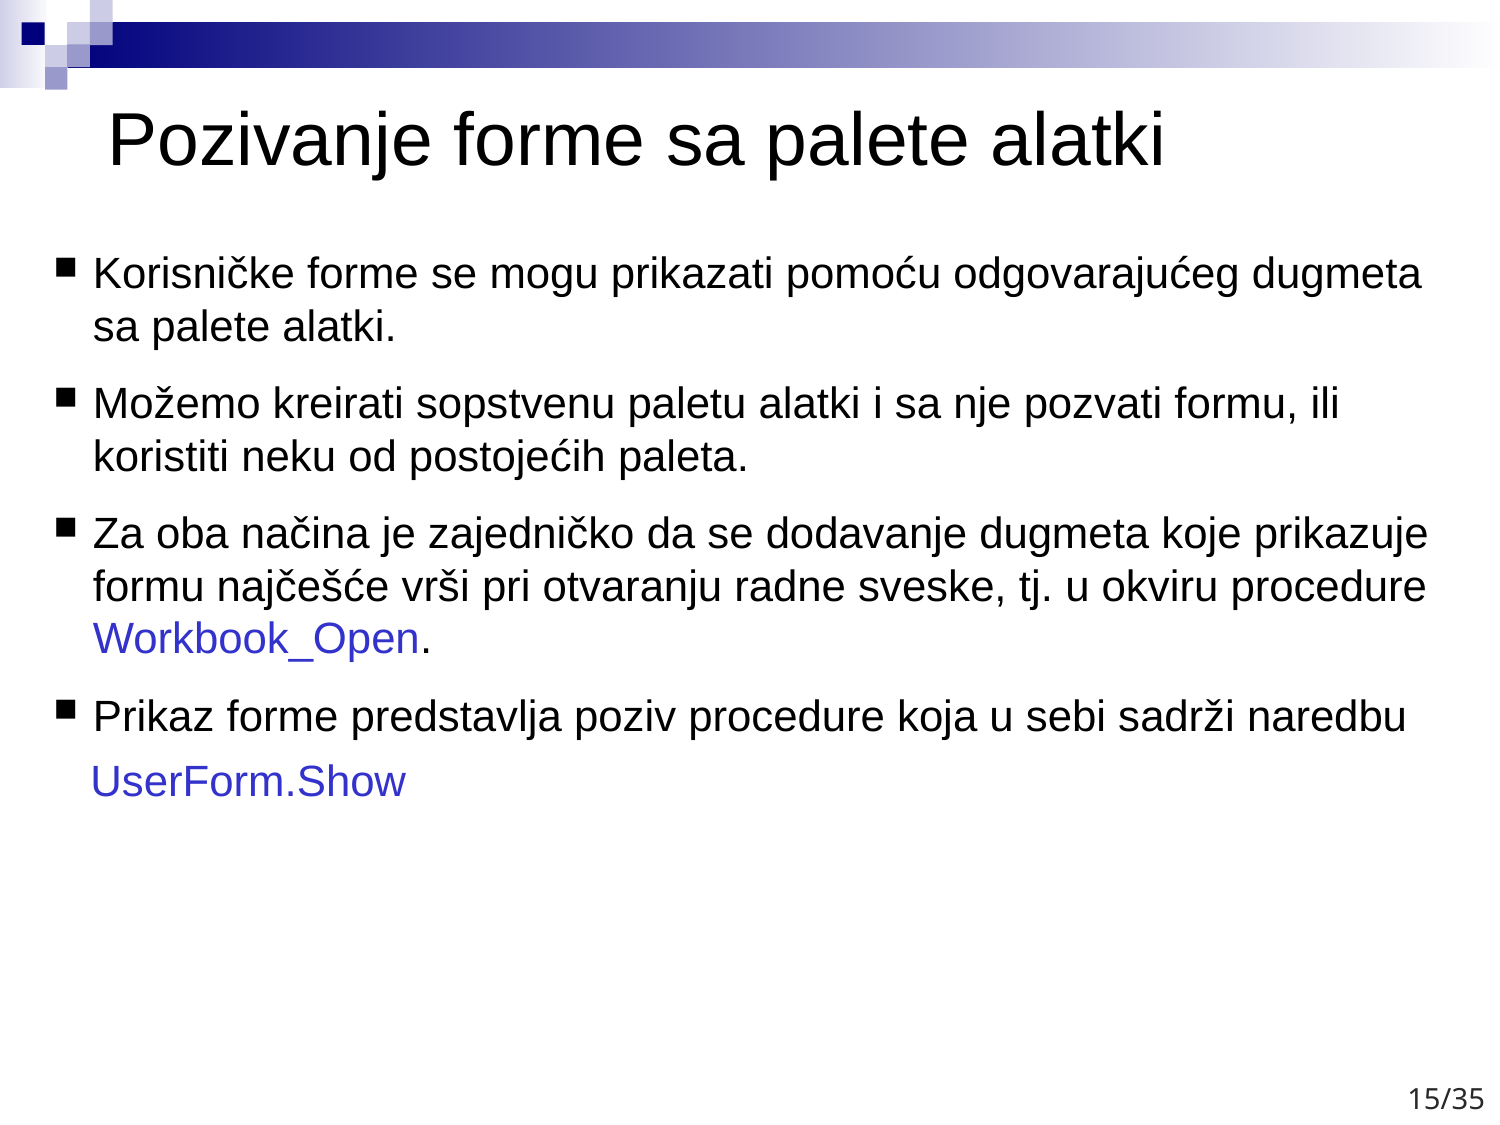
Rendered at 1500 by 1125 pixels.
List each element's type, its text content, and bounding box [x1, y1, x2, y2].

title Pozivanje forme sa palete alatki [92, 75, 1196, 197]
list Korisničke forme se mogu prikazati pomoću odgovarajućeg dugmeta sa palete alatki. Možemo kreirati sopstvenu paletu alatki i sa nje pozvati formu, ili koristiti neku od postojećih paleta. Za oba načina je zajedničko da se dodavanje dugmeta koje prikazuje formu najčešće vrši pri otvaranju radne sveske, tj. u okviru procedure Workbook_Open. Prikaz forme predstavlja poziv procedure koja u sebi sadrži naredbu UserForm.Show [44, 237, 1465, 832]
text_box 15/35 [1374, 1072, 1500, 1123]
